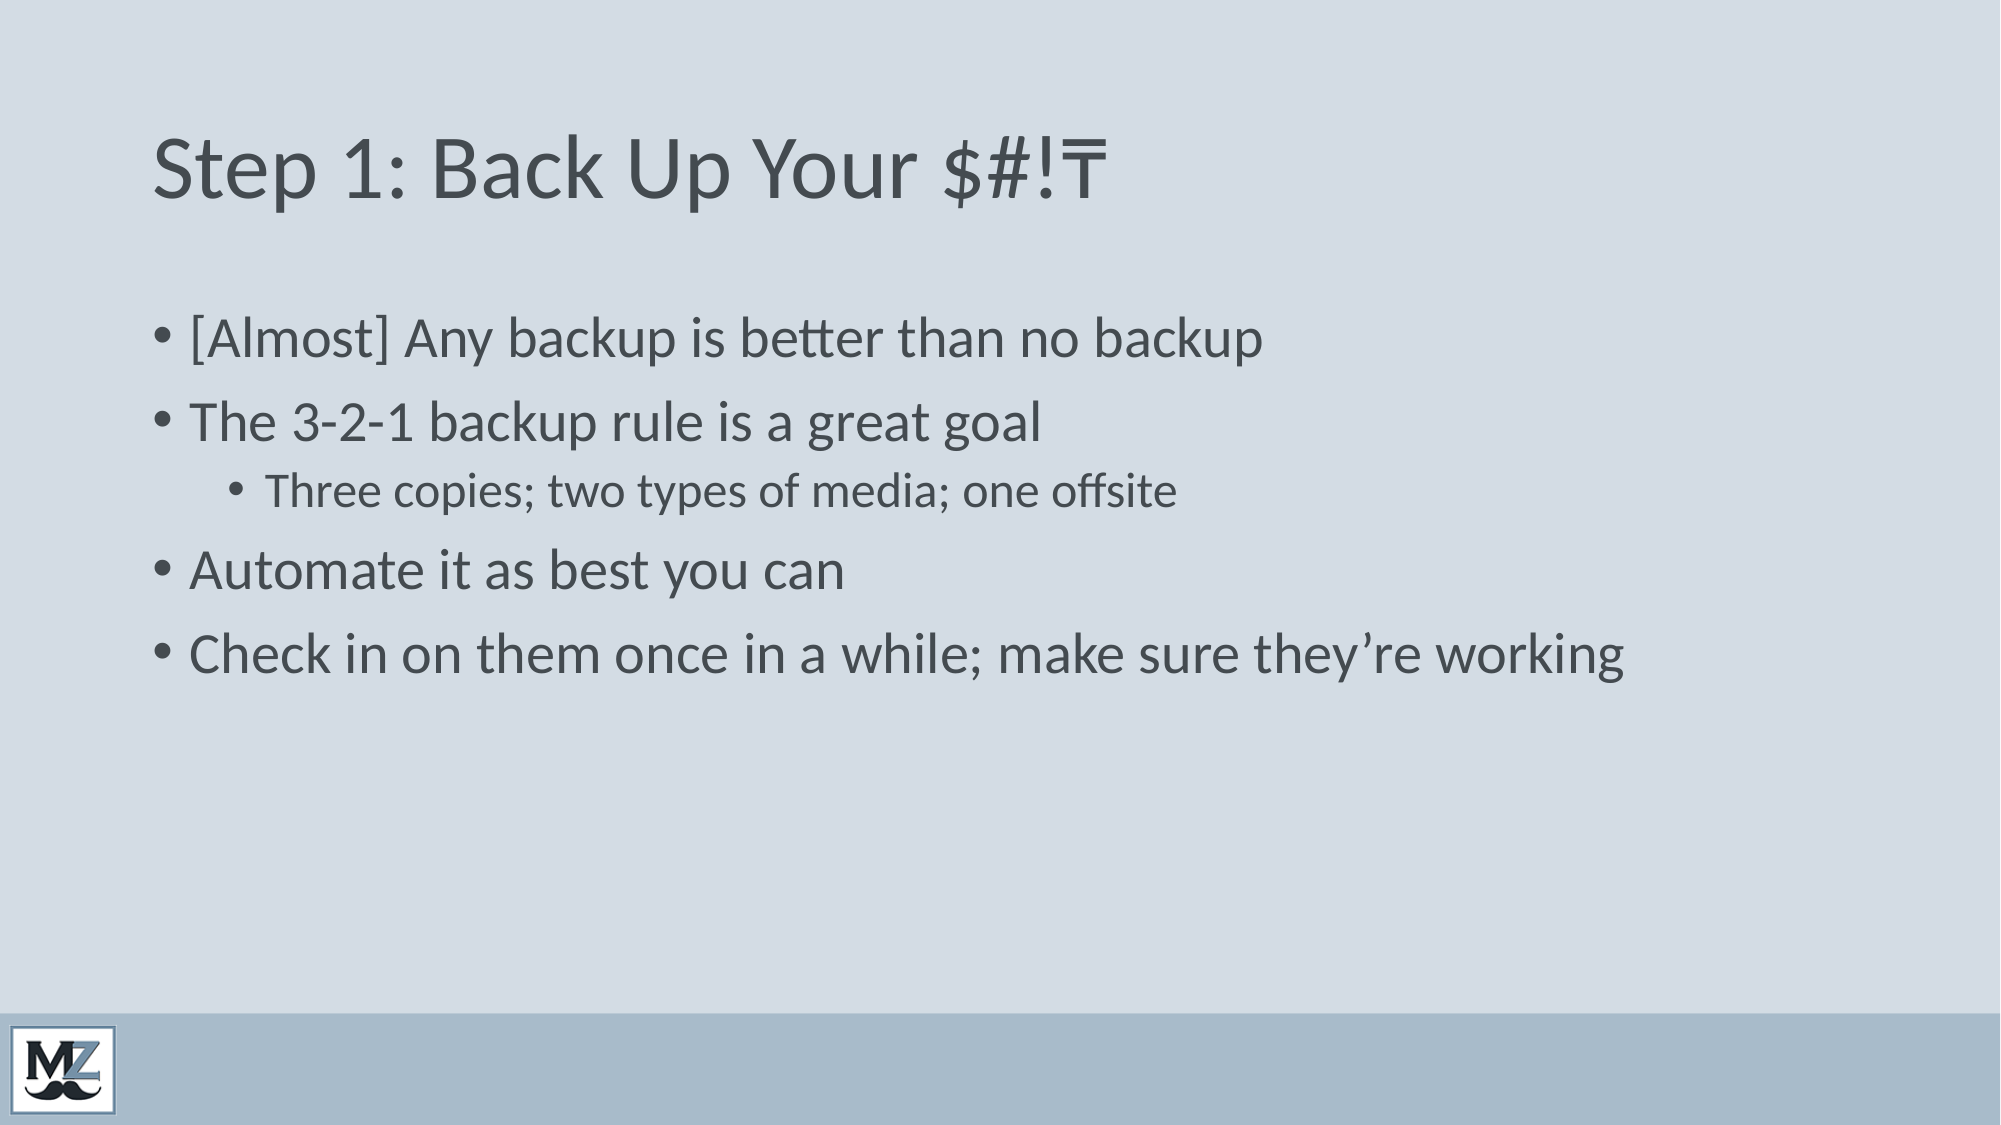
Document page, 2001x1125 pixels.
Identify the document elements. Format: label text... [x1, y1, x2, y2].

list [Almost] Any backup is better than no backup The 3-2-1 backup rule is a great goal Three copies; two types of media; one offsite Automate it as best you can Check in on them once in a while; make sure they’re working [137, 299, 1863, 1014]
title Step 1: Back Up Your $#!₸ [137, 59, 1863, 278]
picture [0, 0, 2001, 1125]
